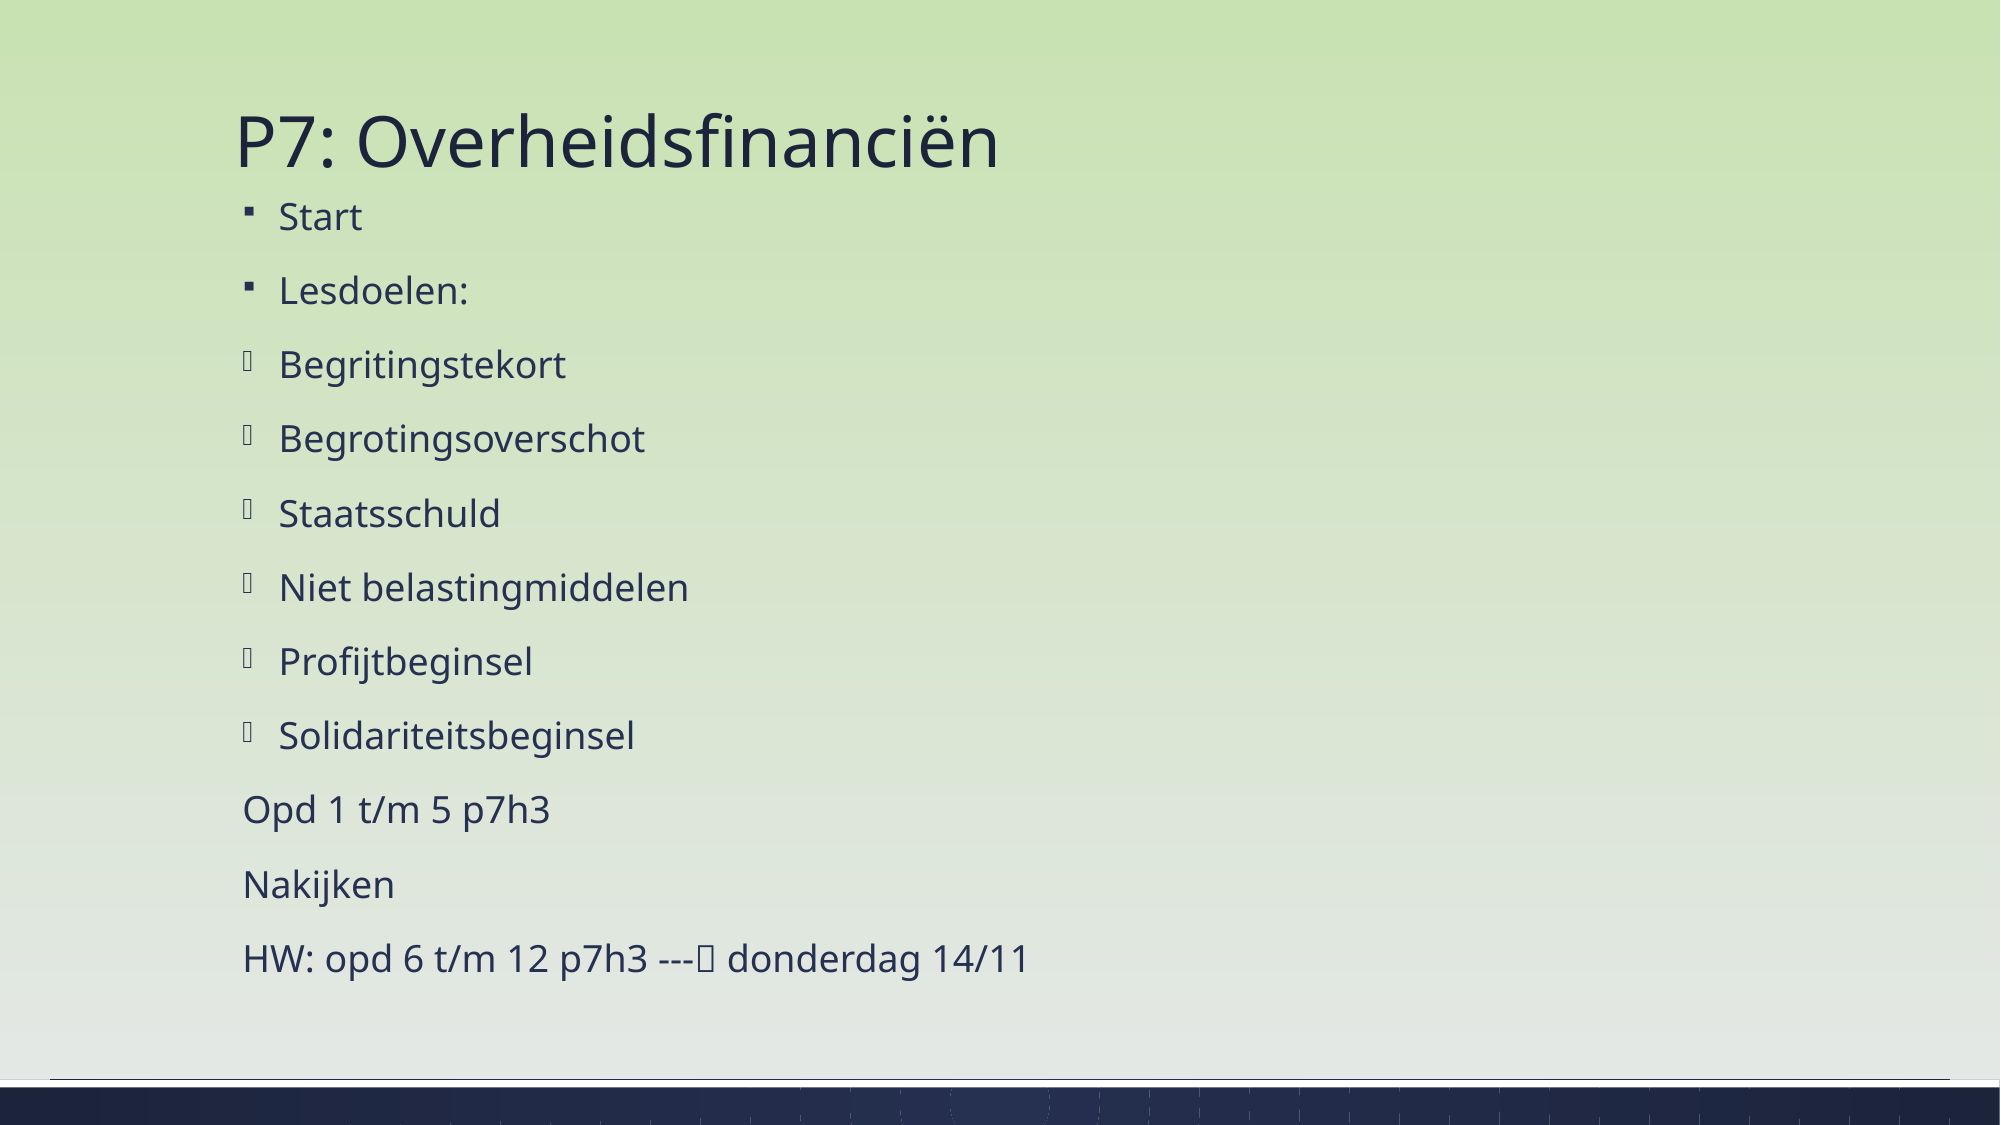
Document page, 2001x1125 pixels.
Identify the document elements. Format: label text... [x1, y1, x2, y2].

title P7: Overheidsfinanciën [219, 76, 1780, 190]
list Start Lesdoelen: Begritingstekort Begrotingsoverschot Staatsschuld Niet belastingmiddelen Profijtbeginsel Solidariteitsbeginsel Opd 1 t/m 5 p7h3 Nakijken HW: opd 6 t/m 12 p7h3 --- donderdag 14/11 [219, 190, 1780, 990]
